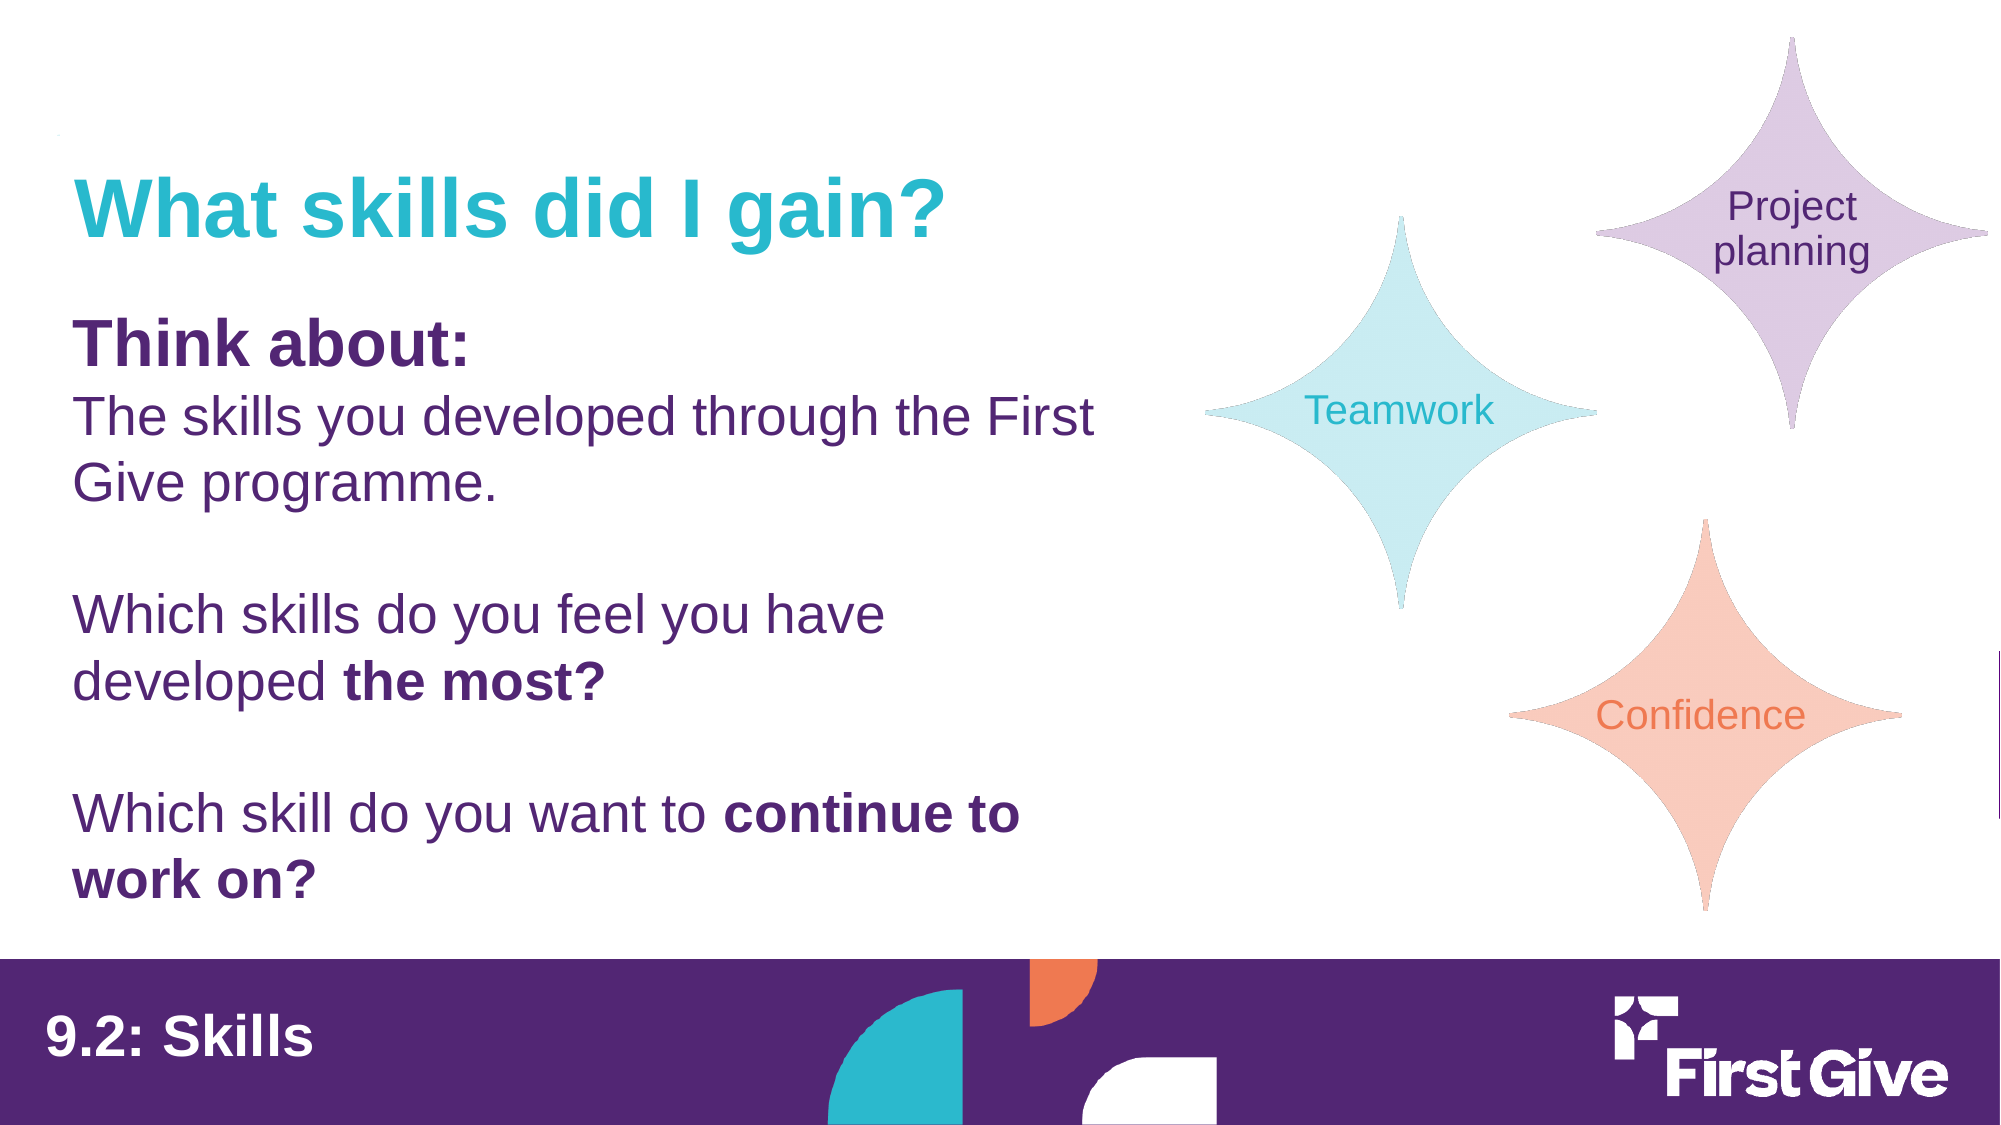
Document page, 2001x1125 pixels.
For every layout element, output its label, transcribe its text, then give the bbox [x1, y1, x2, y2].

list What skills did I gain? [59, 37, 1169, 855]
picture [0, 0, 2000, 1125]
text_box [0, 969, 821, 1110]
text_box Think about: The skills you developed through the First Give programme. Which skills do you feel you have developed the most? Which skill do you want to continue to work on? [57, 292, 1117, 918]
text_box 9.2: Skills [31, 999, 903, 1084]
text_box [906, 0, 1999, 909]
